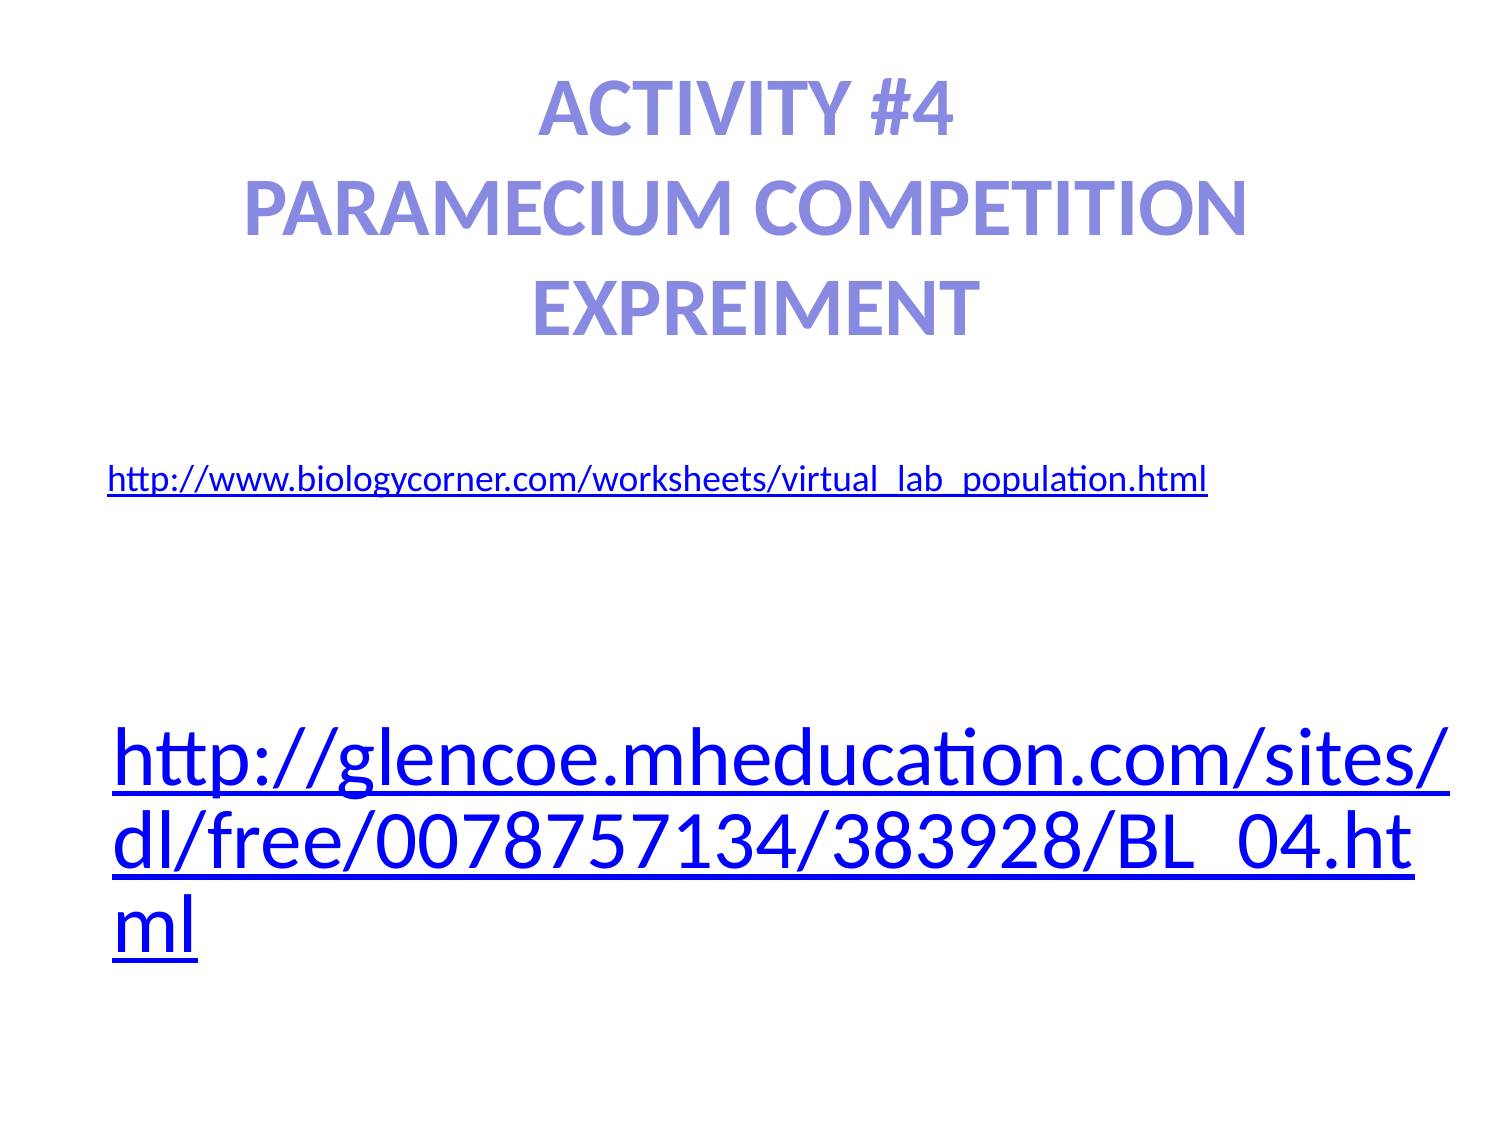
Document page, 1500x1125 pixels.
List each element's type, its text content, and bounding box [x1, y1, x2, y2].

text_box ACTIVITY #4 PARAMECIUM COMPETITION EXPREIMENT [160, 45, 1334, 360]
text_box http://glencoe.mheducation.com/sites/dl/free/0078757134/383928/BL_04.html [97, 694, 1480, 910]
text_box http://www.biologycorner.com/worksheets/virtual_lab_population.html [92, 447, 1382, 552]
